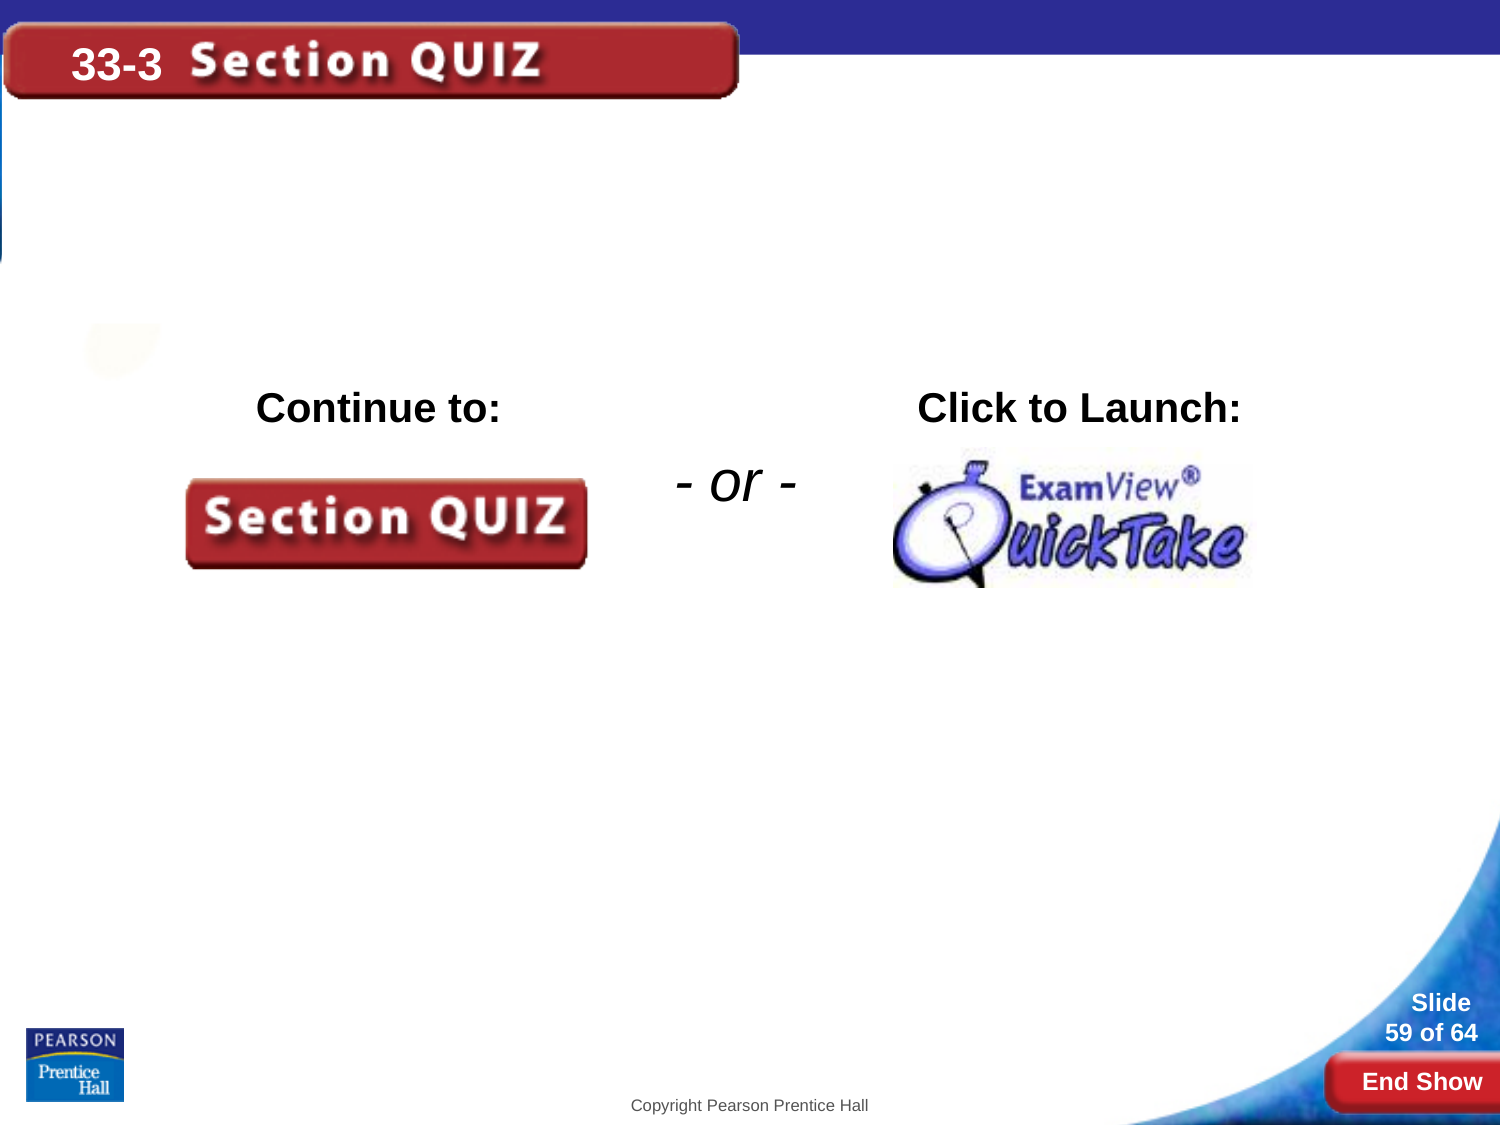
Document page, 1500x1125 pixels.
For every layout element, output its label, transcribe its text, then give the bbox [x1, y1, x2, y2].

picture [0, 0, 1500, 1125]
footer Copyright Pearson Prentice Hall [512, 1087, 988, 1113]
title 33-3 [2, 26, 179, 98]
list [44, 179, 1440, 888]
text_box [860, 442, 1295, 610]
